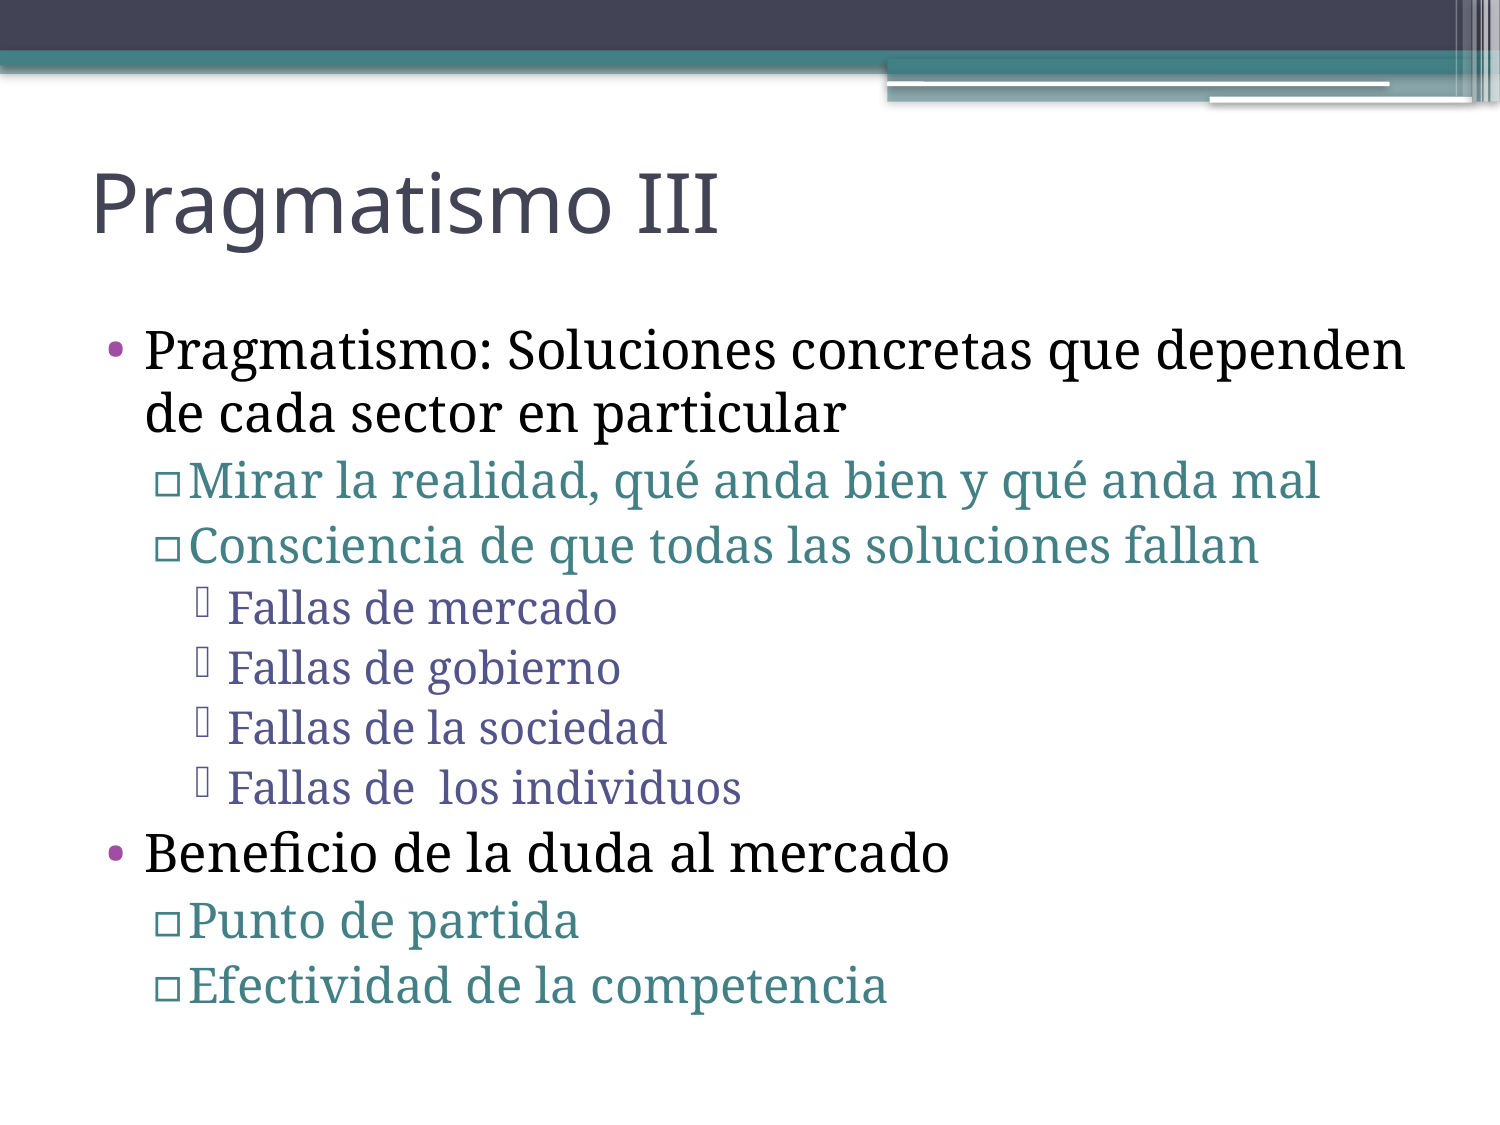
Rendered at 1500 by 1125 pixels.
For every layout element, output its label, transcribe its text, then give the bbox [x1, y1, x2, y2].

list Pragmatismo: Soluciones concretas que dependen de cada sector en particular Mirar la realidad, qué anda bien y qué anda mal Consciencia de que todas las soluciones fallan Fallas de mercado Fallas de gobierno Fallas de la sociedad Fallas de los individuos Beneficio de la duda al mercado Punto de partida Efectividad de la competencia [75, 308, 1425, 1025]
title Pragmatismo III [75, 112, 1425, 288]
